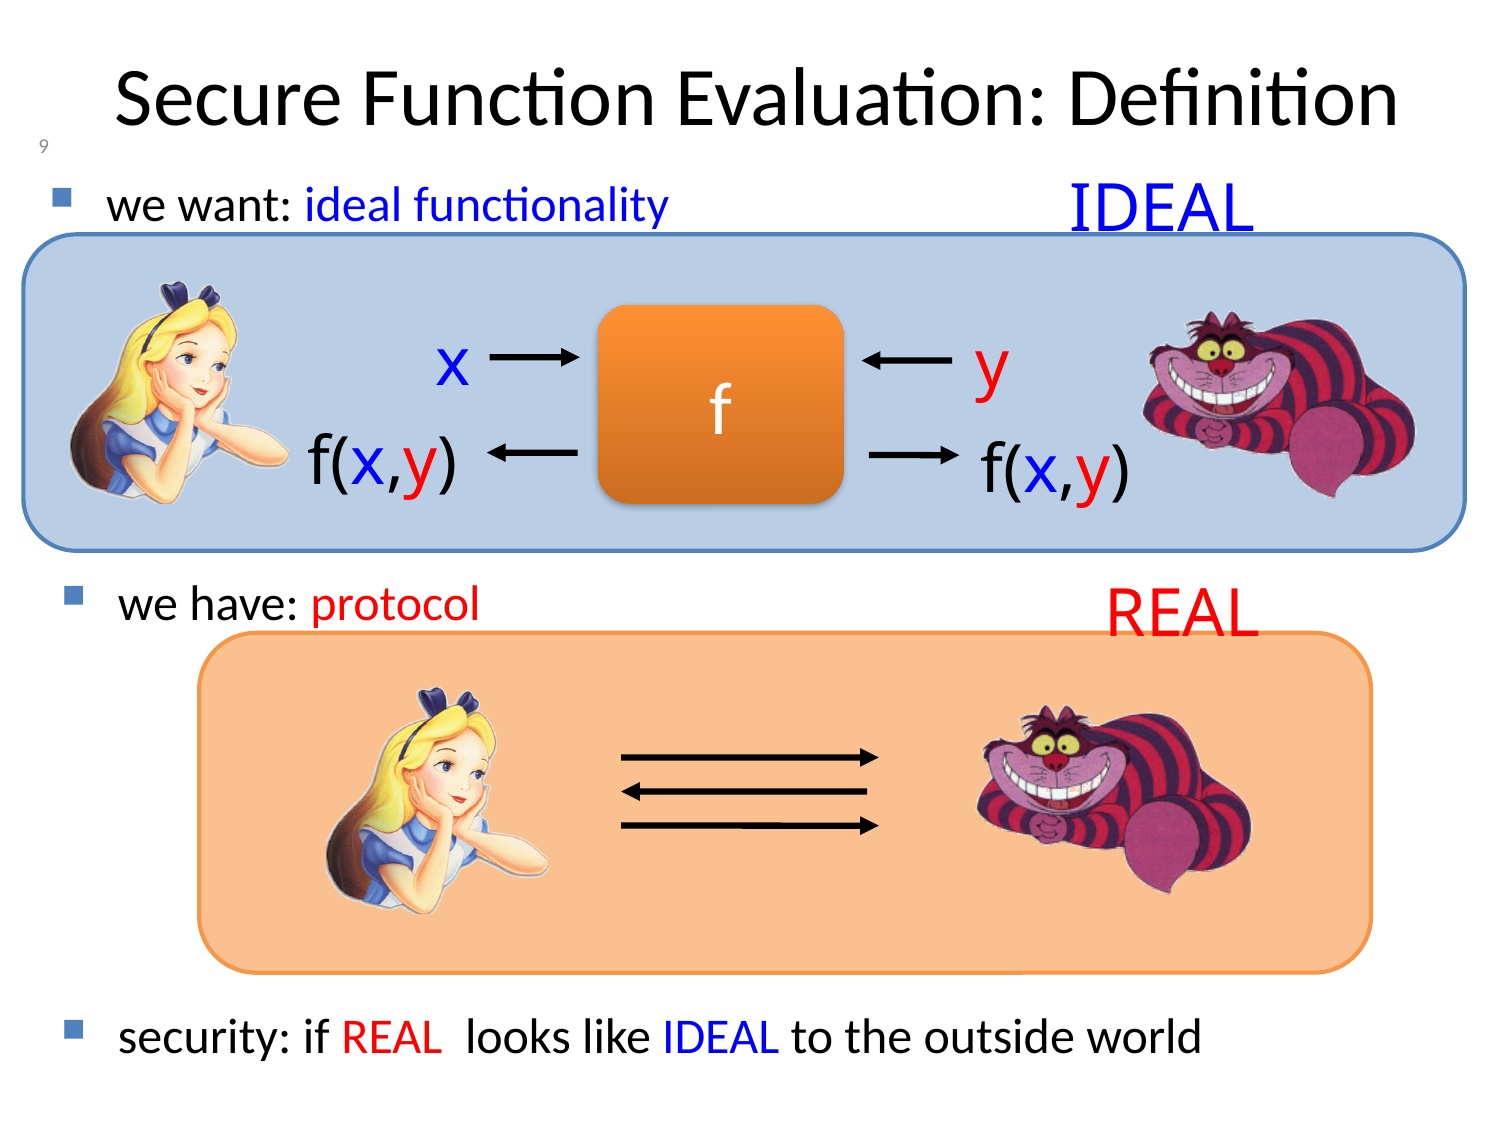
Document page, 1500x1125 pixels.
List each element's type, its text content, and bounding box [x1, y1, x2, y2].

text_box [621, 751, 879, 764]
text_box [21, 232, 1467, 553]
text_box REAL [1089, 562, 1313, 640]
text_box we want: ideal functionality [35, 164, 985, 247]
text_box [420, 311, 581, 390]
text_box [861, 313, 1051, 392]
text_box f [597, 304, 844, 504]
picture [70, 280, 289, 505]
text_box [294, 409, 578, 488]
picture [970, 698, 1255, 901]
picture [1136, 304, 1418, 505]
text_box IDEAL [1054, 176, 1278, 235]
text_box security: if REAL looks like IDEAL to the outside world [46, 996, 1454, 1102]
text_box we have: protocol [46, 562, 715, 645]
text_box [868, 417, 1255, 496]
picture [325, 686, 549, 915]
text_box [621, 785, 868, 798]
text_box [197, 630, 1374, 975]
title Secure Function Evaluation: Definition [100, 35, 1471, 176]
text_box [621, 819, 879, 832]
